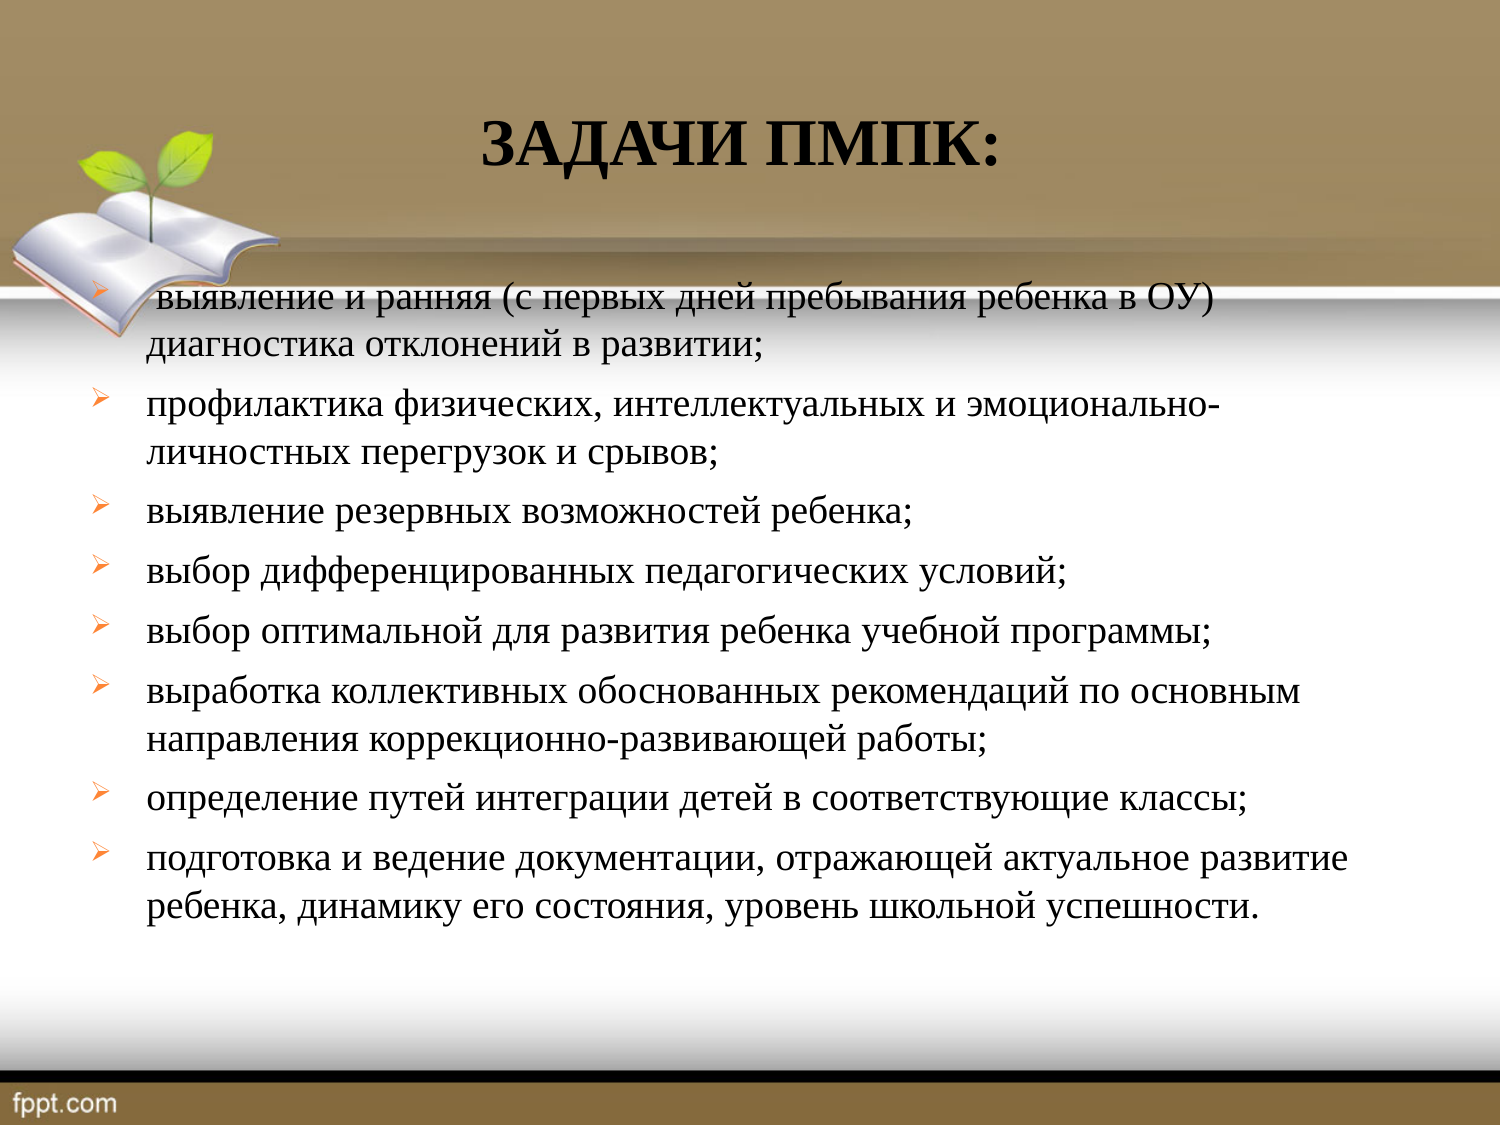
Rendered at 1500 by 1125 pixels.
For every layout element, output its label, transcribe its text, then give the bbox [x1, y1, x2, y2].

picture [0, 0, 1500, 1125]
title ЗАДАЧИ ПМПк: [74, 44, 1426, 233]
list выявление и ранняя (с первых дней пребывания ребенка в ОУ) диагностика отклонений в развитии; профилактика физических, интеллектуальных и эмоционально-личностных перегрузок и срывов; выявление резервных возможностей ребенка; выбор дифференцированных педагогических условий; выбор оптимальной для развития ребенка учебной программы; выработка коллективных обоснованных рекомендаций по основным направления коррекционно-развивающей работы; определение путей интеграции детей в соответствующие классы; подготовка и ведение документации, отражающей актуальное развитие ребенка, динамику его состояния, уровень школьной успешности. [74, 262, 1426, 1006]
